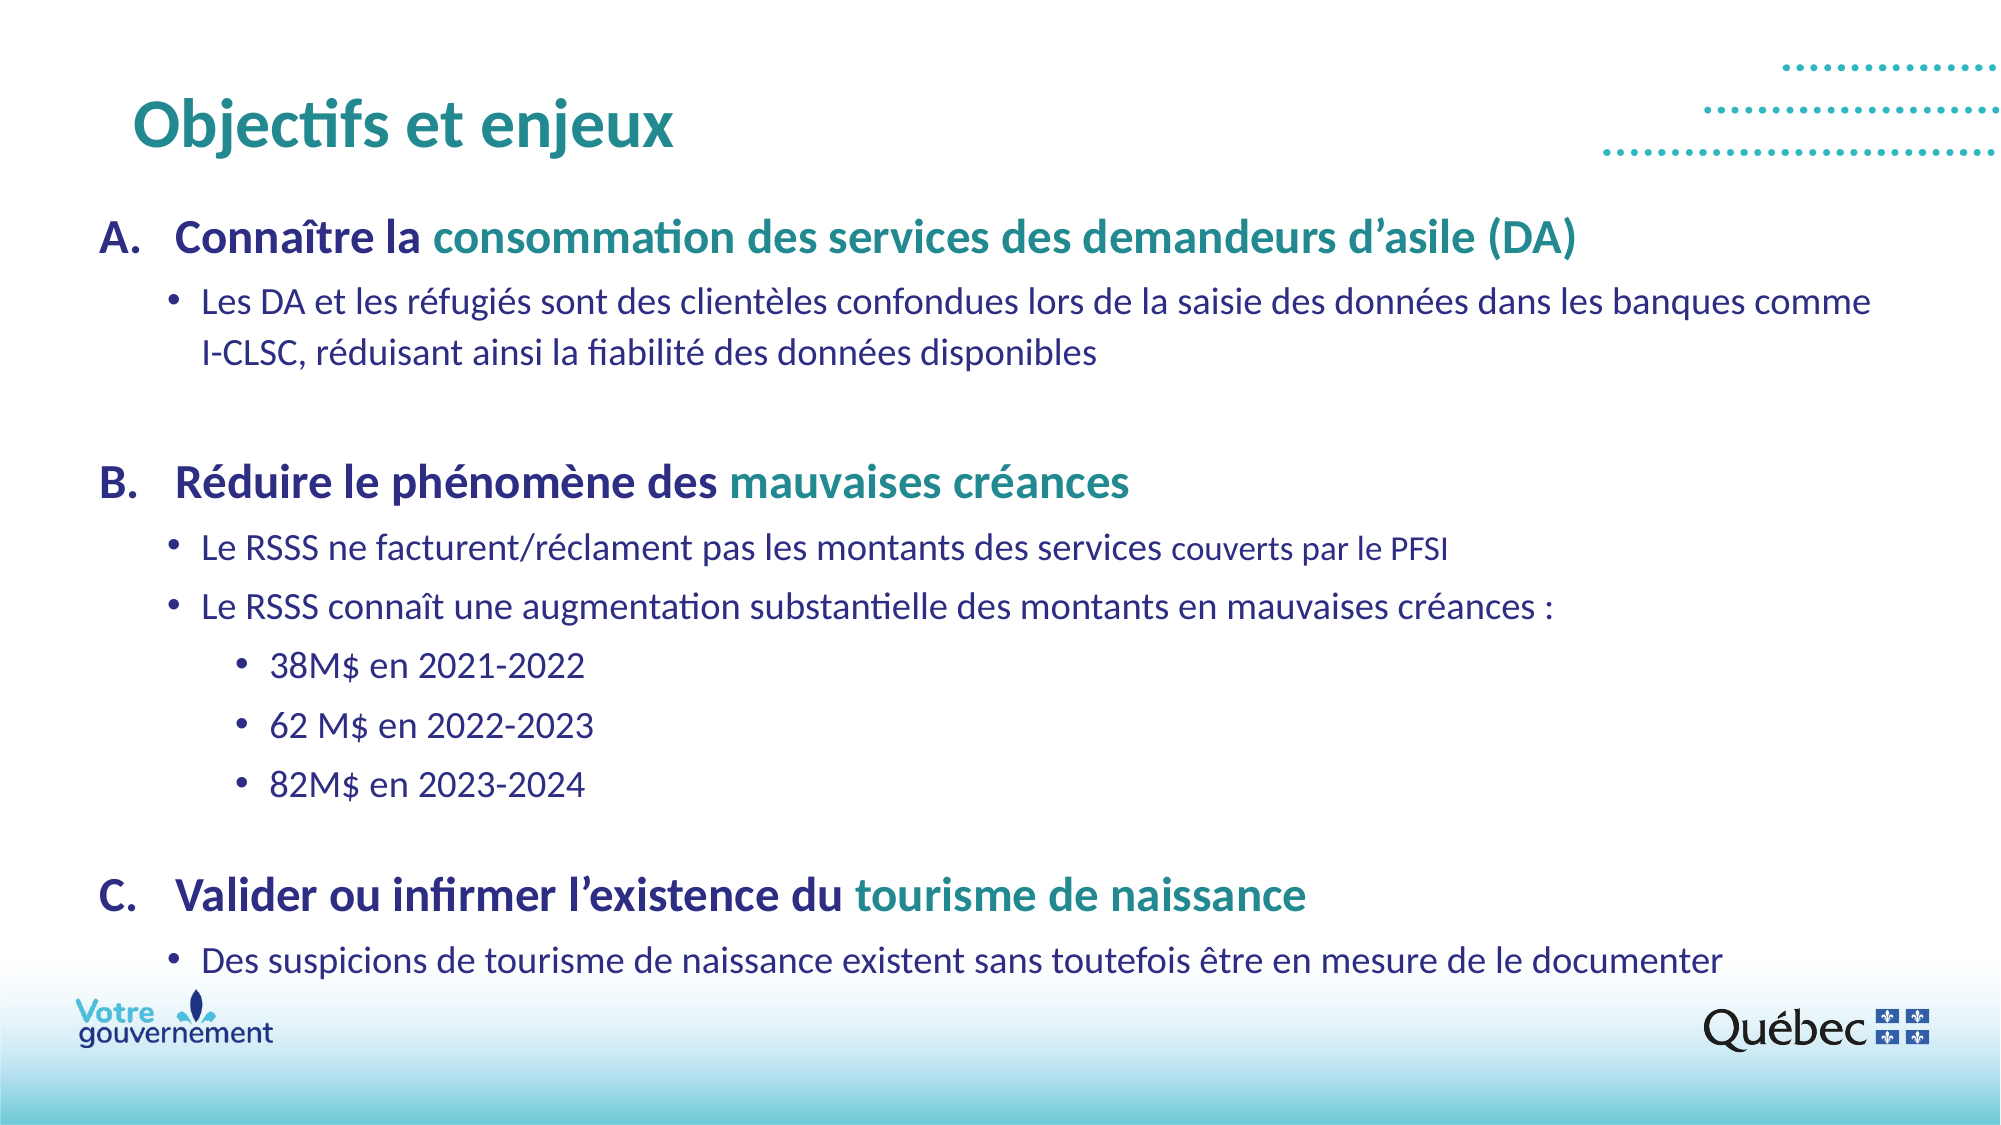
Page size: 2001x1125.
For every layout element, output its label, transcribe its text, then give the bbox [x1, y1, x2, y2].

list Connaître la consommation des services des demandeurs d’asile (DA) Les DA et les réfugiés sont des clientèles confondues lors de la saisie des données dans les banques comme I-CLSC, réduisant ainsi la fiabilité des données disponibles Réduire le phénomène des mauvaises créances Le RSSS ne facturent/réclament pas les montants des services couverts par le PFSI Le RSSS connaît une augmentation substantielle des montants en mauvaises créances : 38M$ en 2021-2022 62 M$ en 2022-2023 82M$ en 2023-2024 Valider ou infirmer l’existence du tourisme de naissance Des suspicions de tourisme de naissance existent sans toutefois être en mesure de le documenter [84, 191, 1916, 989]
picture [0, 0, 2001, 1125]
title Objectifs et enjeux [118, 79, 1844, 171]
